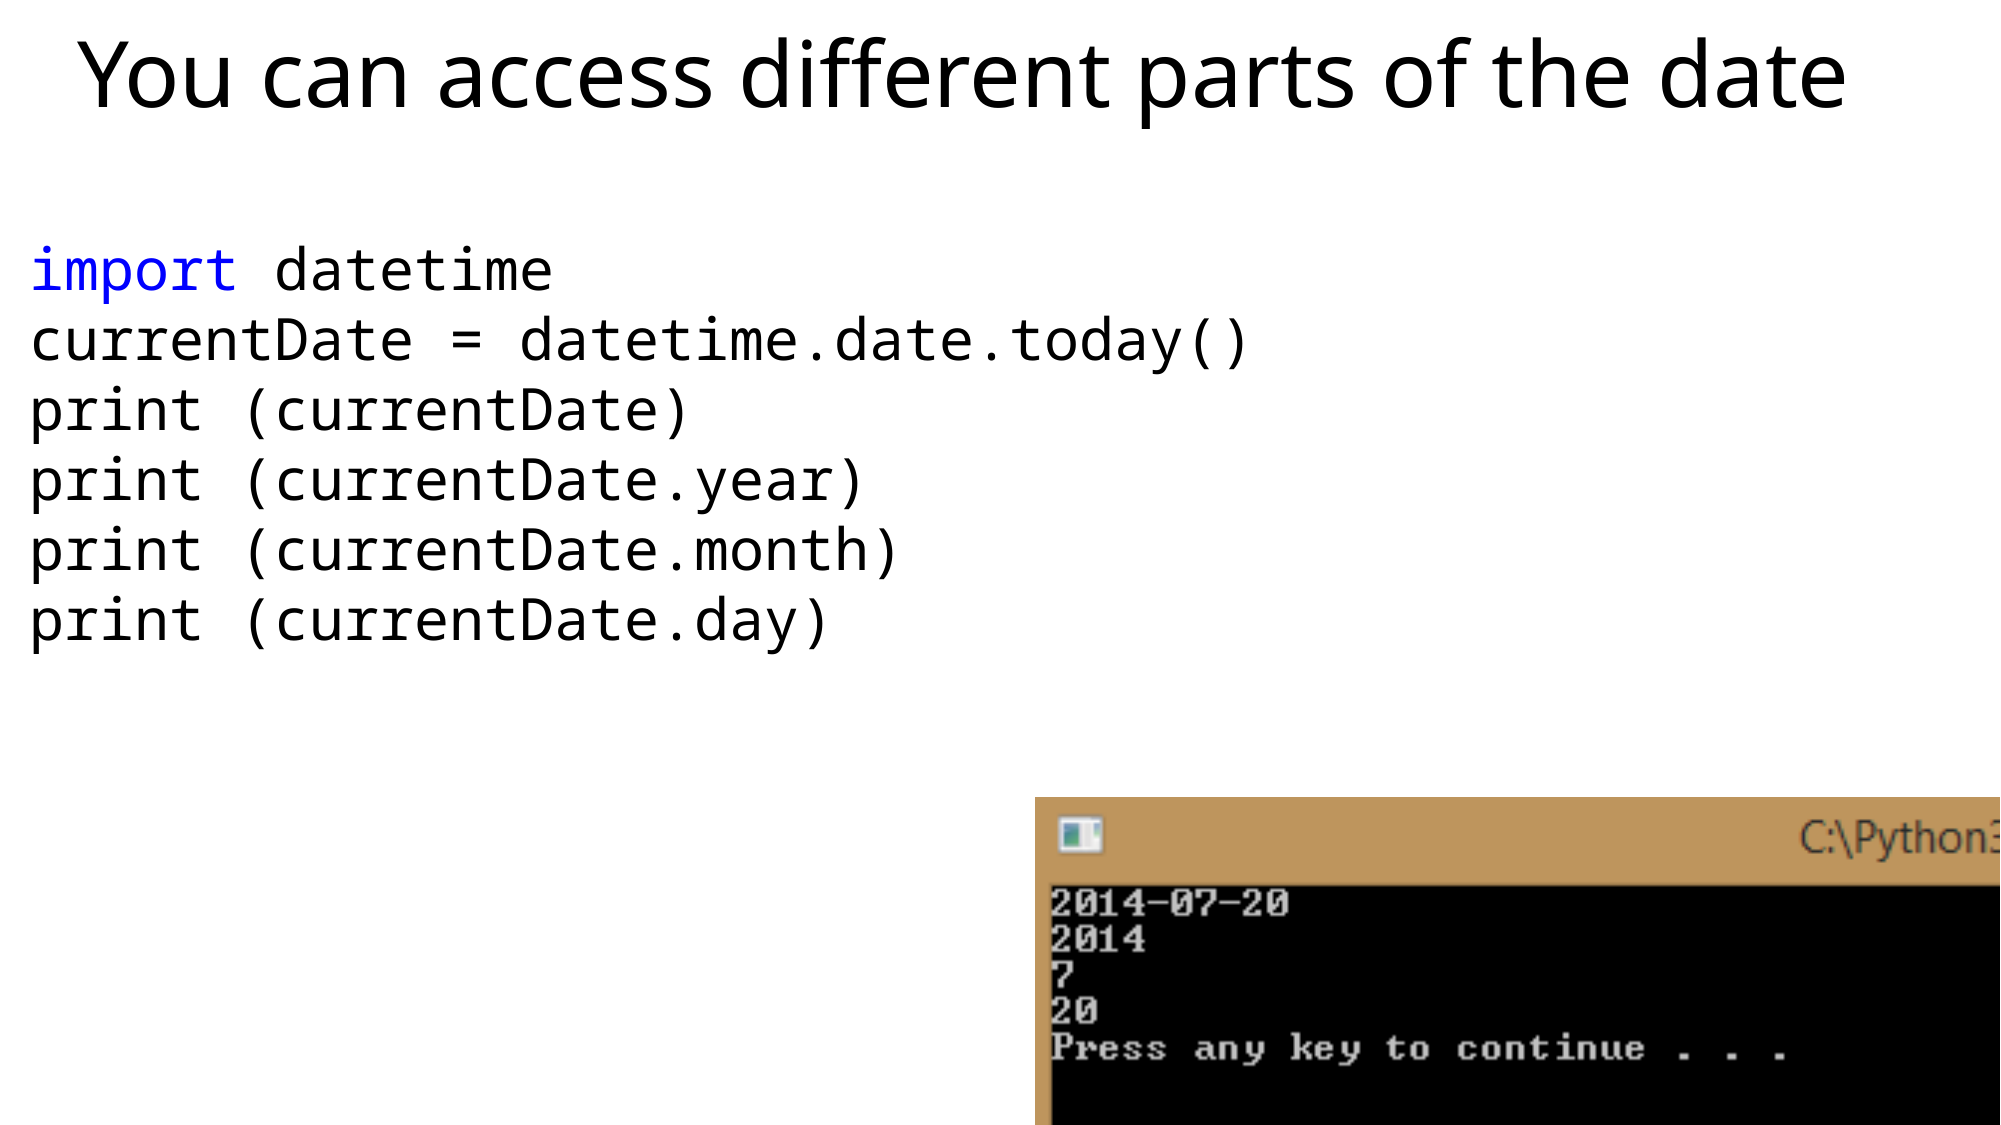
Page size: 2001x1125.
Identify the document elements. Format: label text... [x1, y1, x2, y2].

title You can access different parts of the date [62, 29, 1953, 205]
picture [1035, 797, 2000, 1125]
text_box import datetime currentDate = datetime.date.today() print (currentDate) print (currentDate.year) print (currentDate.month) print (currentDate.day) [14, 224, 1305, 660]
